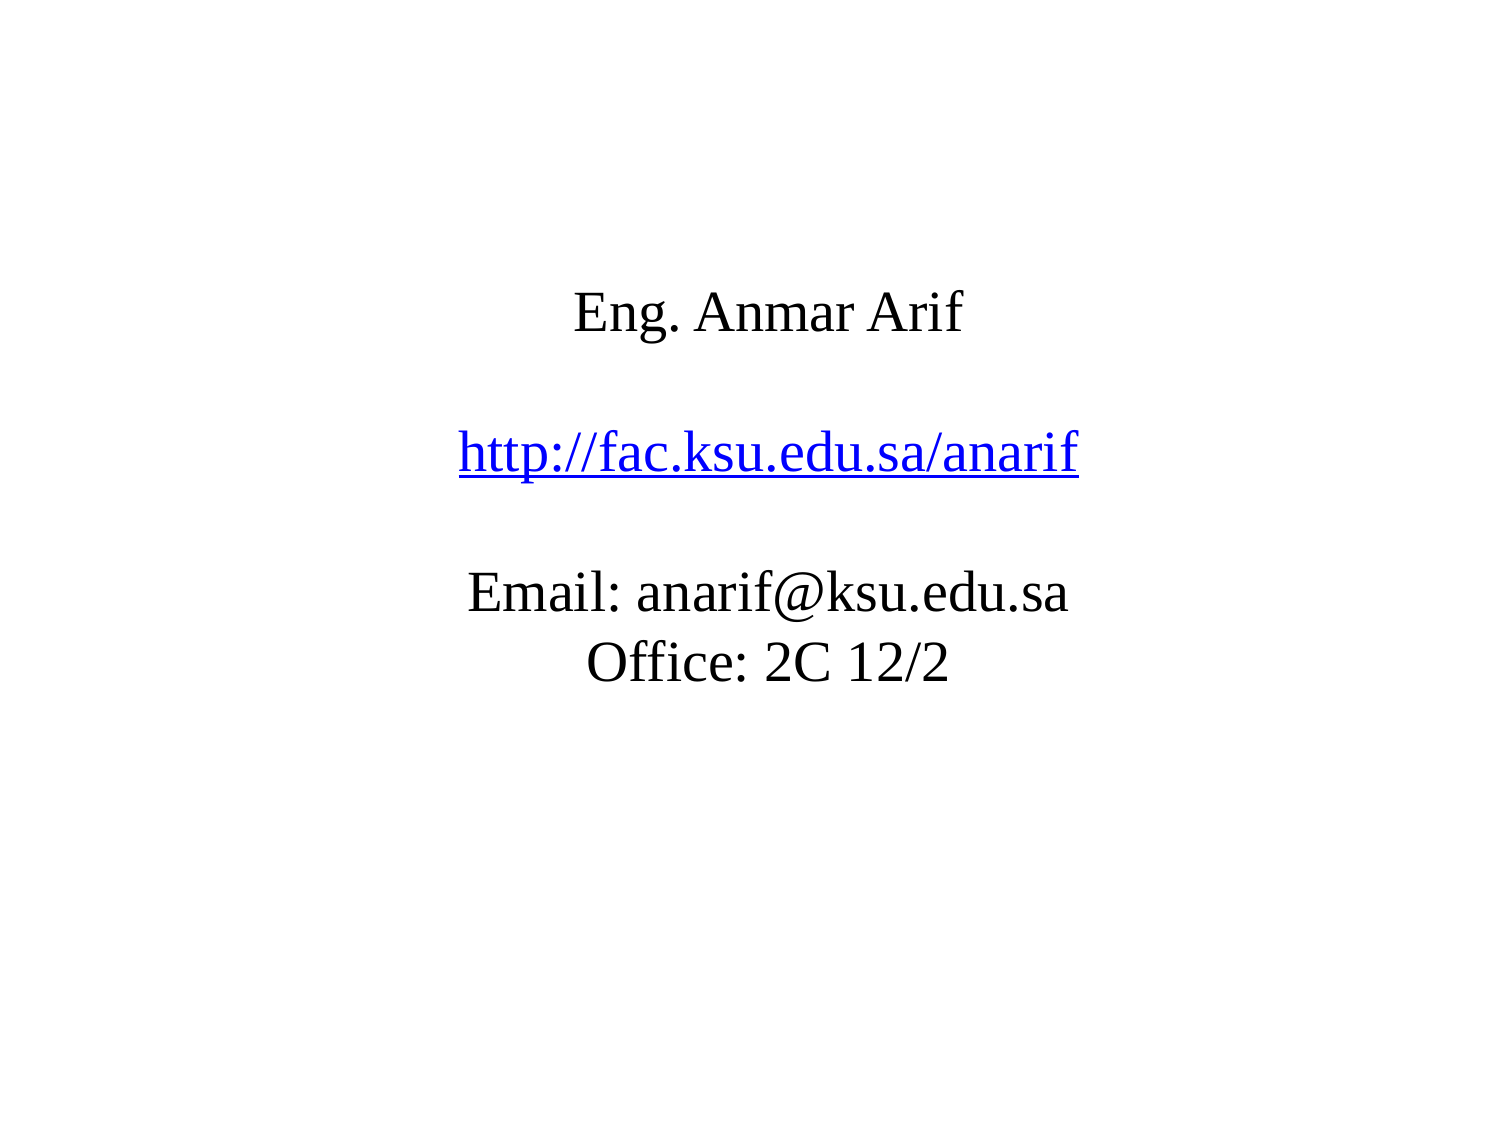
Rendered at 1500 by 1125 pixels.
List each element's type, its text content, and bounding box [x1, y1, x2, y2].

text_box Eng. Anmar Arif http://fac.ksu.edu.sa/anarif Email: anarif@ksu.edu.sa Office: 2C 12/2 [349, 265, 1188, 701]
